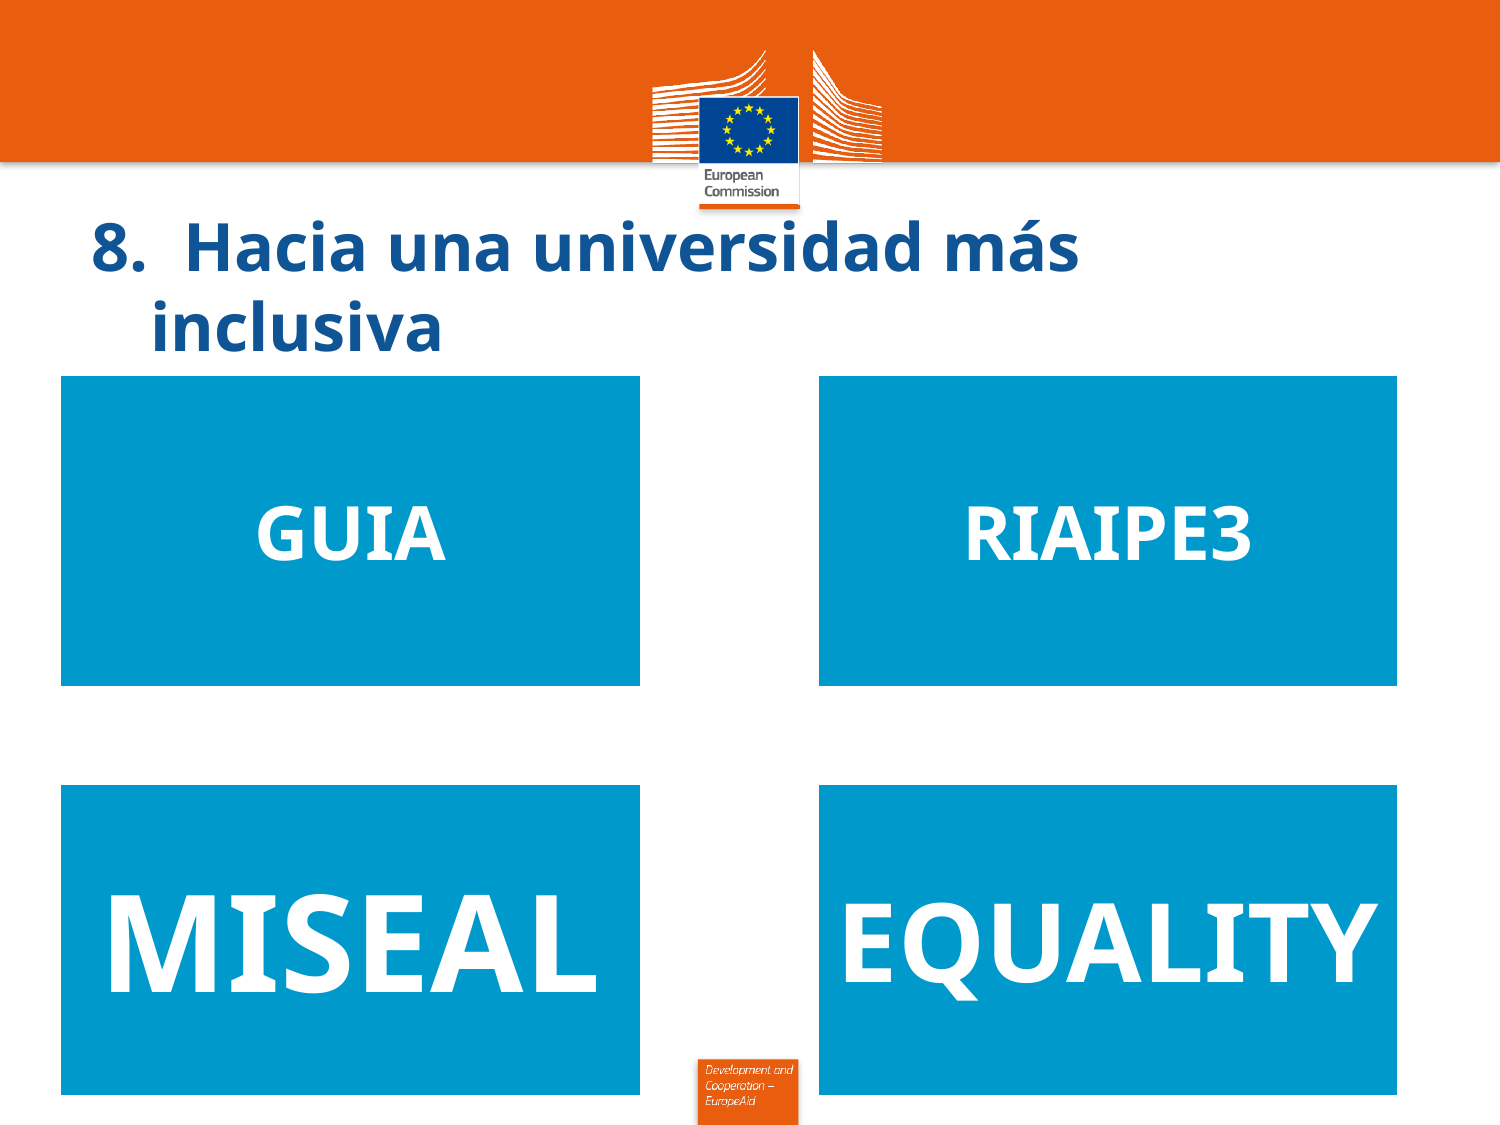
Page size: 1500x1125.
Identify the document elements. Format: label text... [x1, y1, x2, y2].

picture [615, 50, 882, 207]
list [58, 373, 1400, 1036]
picture [698, 1059, 799, 1125]
title 8. Hacia una universidad más inclusiva [76, 207, 1427, 362]
